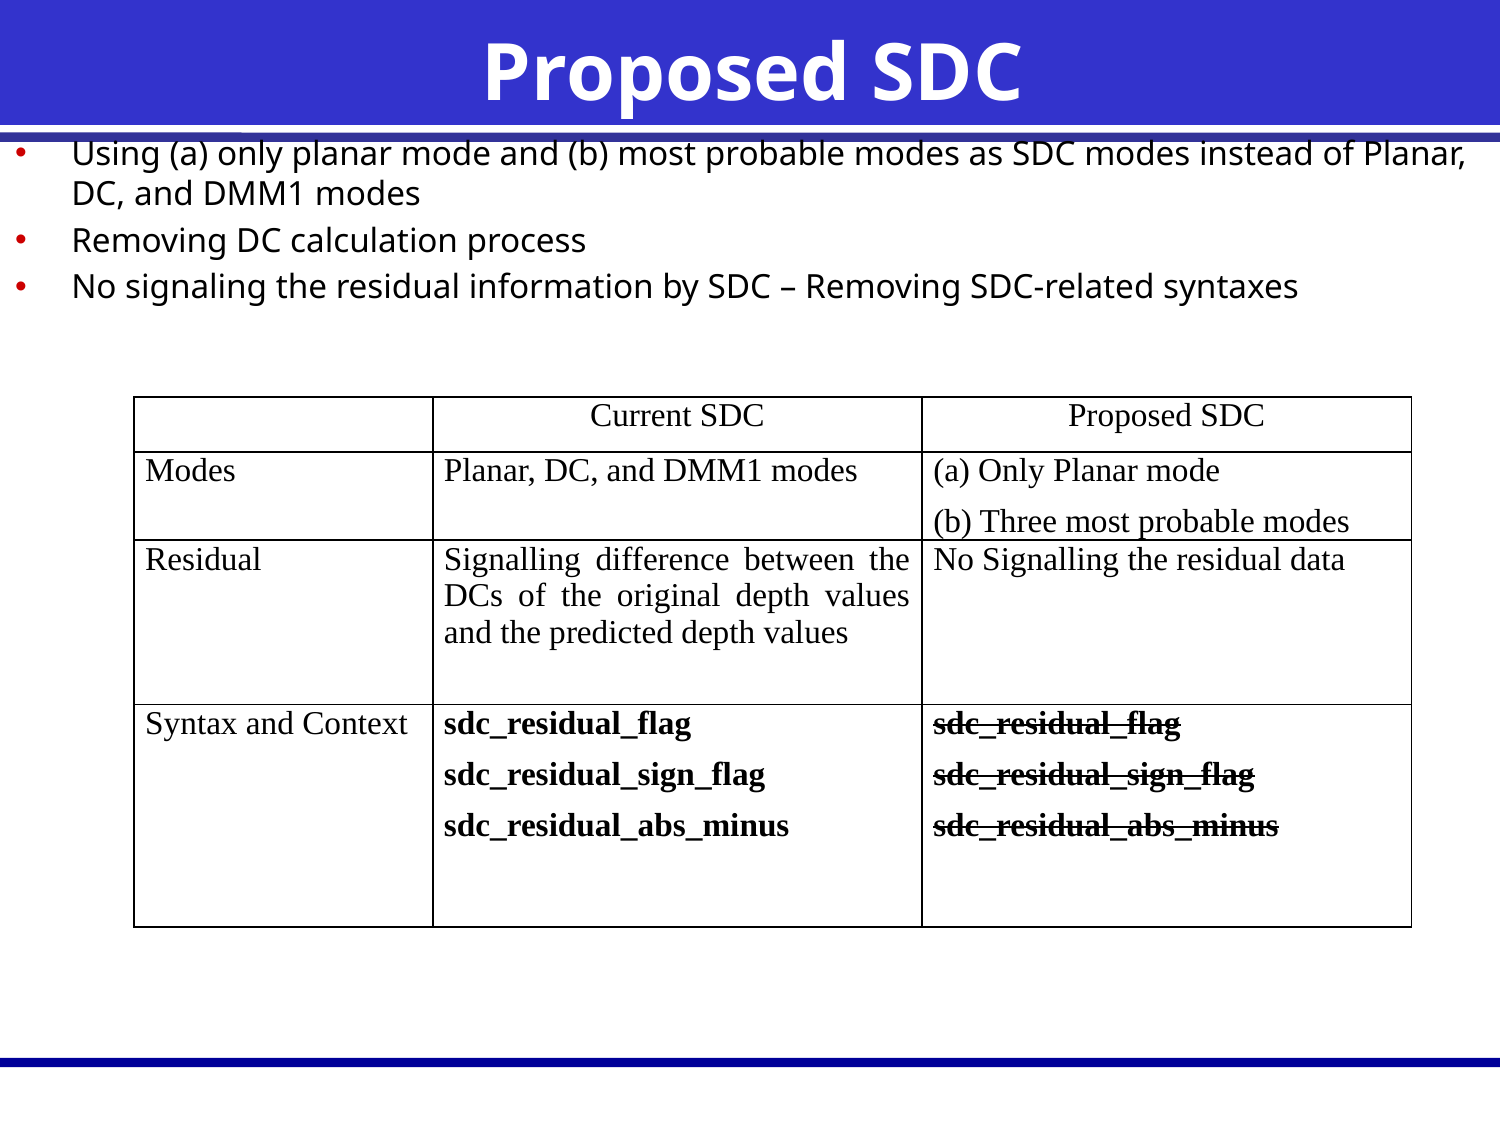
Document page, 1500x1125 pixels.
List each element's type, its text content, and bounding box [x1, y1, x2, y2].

title Proposed SDC [46, 12, 1460, 125]
table_cell Planar, DC, and DMM1 modes [434, 453, 921, 539]
table_cell Residual [135, 541, 432, 704]
table_cell Syntax and Context [135, 705, 432, 926]
table_cell (a) Only Planar mode (b) Three most probable modes [923, 453, 1411, 539]
table_cell No Signalling the residual data [923, 541, 1411, 704]
table_header [135, 398, 432, 451]
table_cell sdc_residual_flag sdc_residual_sign_flag sdc_residual_abs_minus [923, 705, 1411, 926]
table_cell Modes [135, 453, 432, 539]
table_cell Signalling difference between the DCs of the original depth values and the predicted depth values [434, 541, 921, 704]
table_header Proposed SDC [923, 398, 1411, 451]
table_cell sdc_residual_flag sdc_residual_sign_flag sdc_residual_abs_minus [434, 705, 921, 926]
table_header Current SDC [434, 398, 921, 451]
list Using (a) only planar mode and (b) most probable modes as SDC modes instead of Planar, DC, and DMM1 modes Removing DC calculation process No signaling the residual information by SDC – Removing SDC-related syntaxes [0, 125, 1500, 1038]
